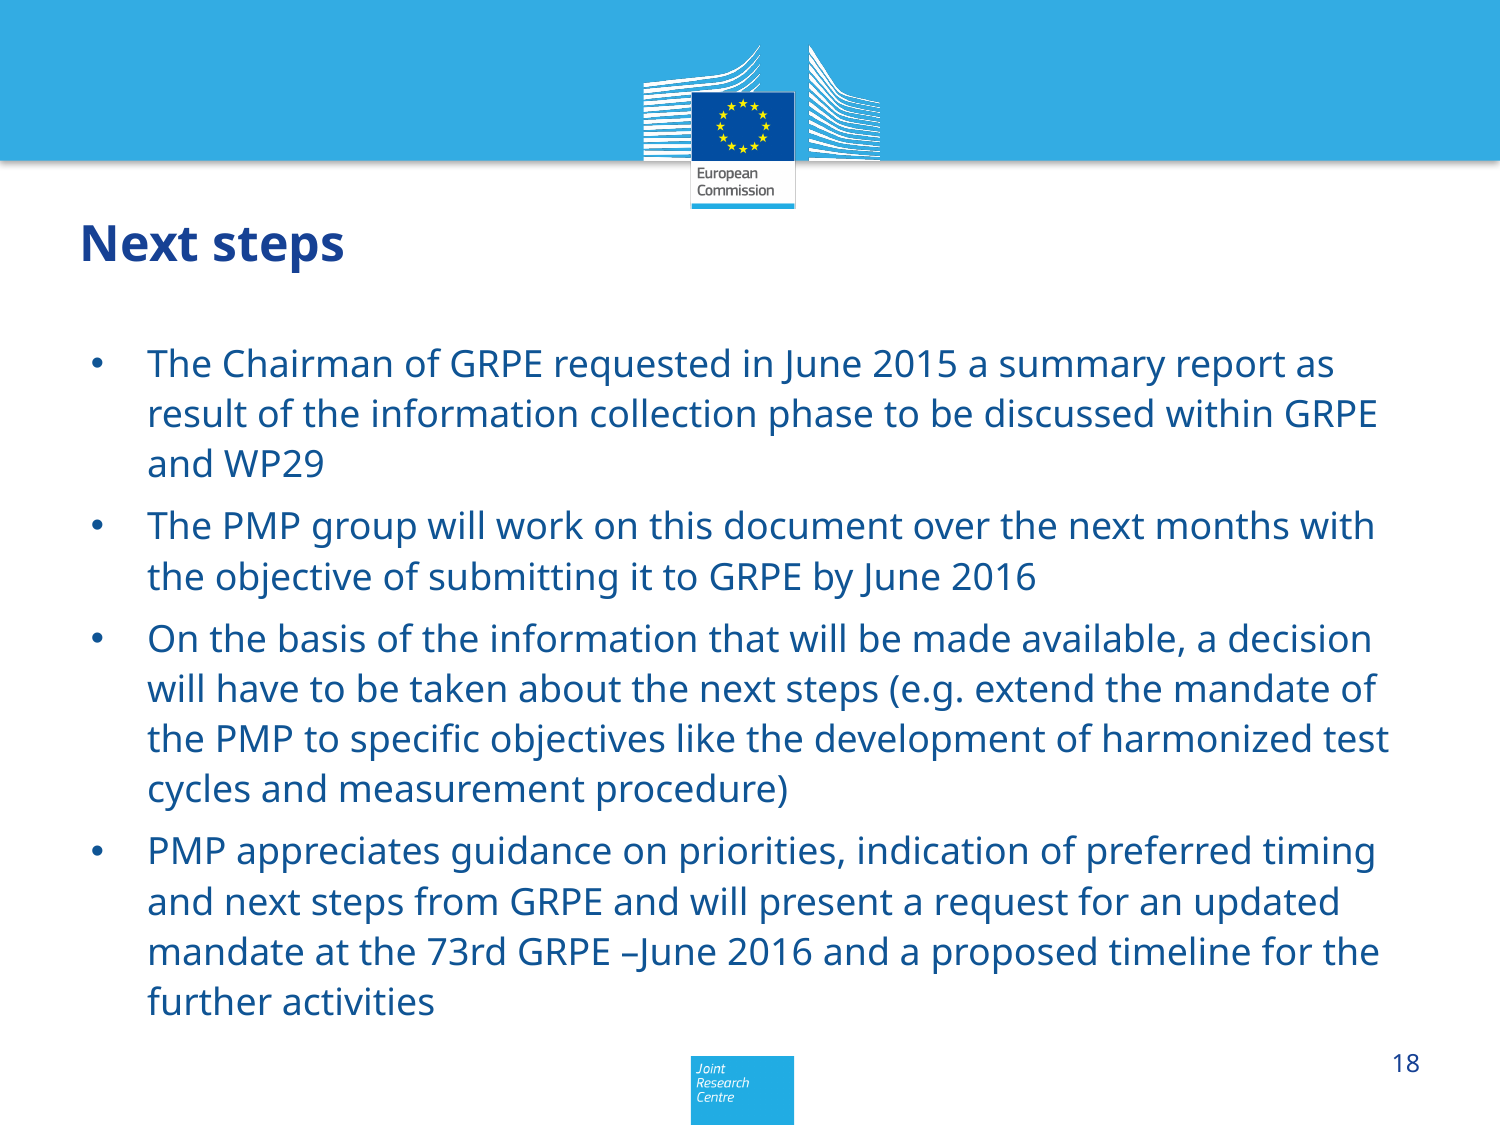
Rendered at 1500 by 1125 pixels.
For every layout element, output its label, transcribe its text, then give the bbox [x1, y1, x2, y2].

text_box The Chairman of GRPE requested in June 2015 a summary report as result of the information collection phase to be discussed within GRPE and WP29 The PMP group will work on this document over the next months with the objective of submitting it to GRPE by June 2016 On the basis of the information that will be made available, a decision will have to be taken about the next steps (e.g. extend the mandate of the PMP to specific objectives like the development of harmonized test cycles and measurement procedure) PMP appreciates guidance on priorities, indication of preferred timing and next steps from GRPE and will present a request for an updated mandate at the 73rd GRPE –June 2016 and a proposed timeline for the further activities [47, 384, 1453, 1035]
text_box Next steps [64, 196, 1436, 281]
